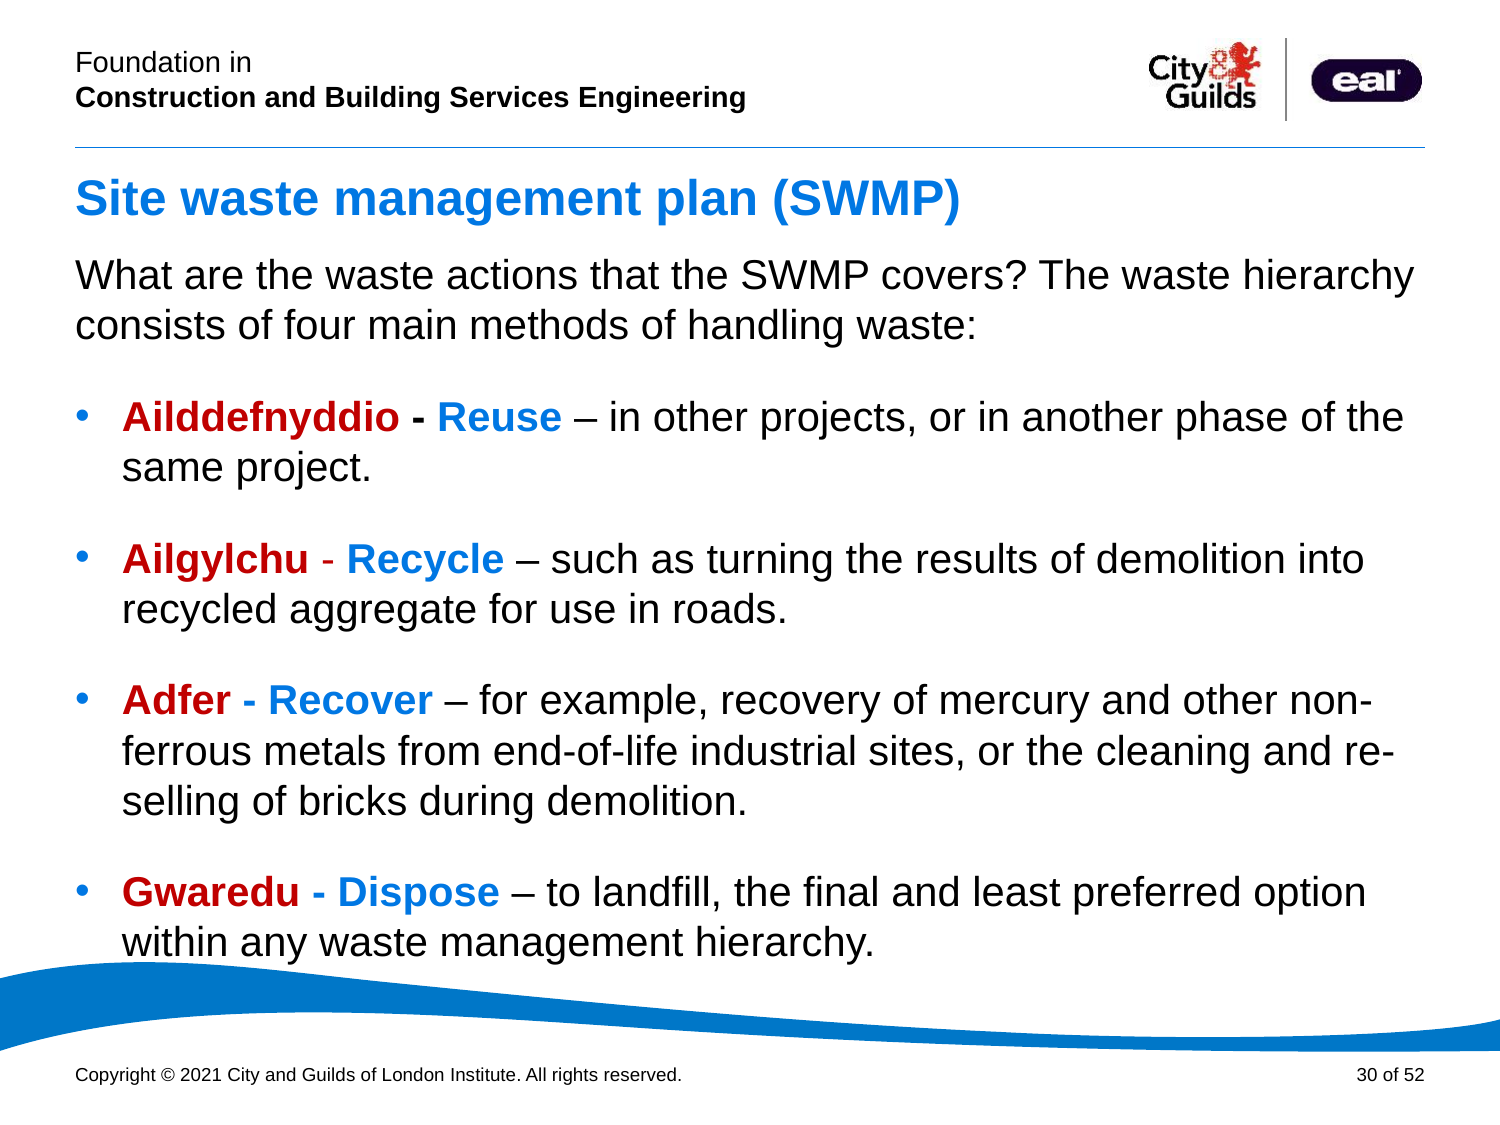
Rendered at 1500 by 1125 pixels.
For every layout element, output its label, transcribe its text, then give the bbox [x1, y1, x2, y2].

list What are the waste actions that the SWMP covers? The waste hierarchy consists of four main methods of handling waste: Ailddefnyddio - Reuse – in other projects, or in another phase of the same project. Ailgylchu - Recycle – such as turning the results of demolition into recycled aggregate for use in roads. Adfer - Recover – for example, recovery of mercury and other non-ferrous metals from end-of-life industrial sites, or the cleaning and re-selling of bricks during demolition. Gwaredu - Dispose – to landfill, the final and least preferred option within any waste management hierarchy. [74, 247, 1426, 946]
picture [1149, 38, 1422, 121]
title Site waste management plan (SWMP) [74, 165, 1426, 229]
